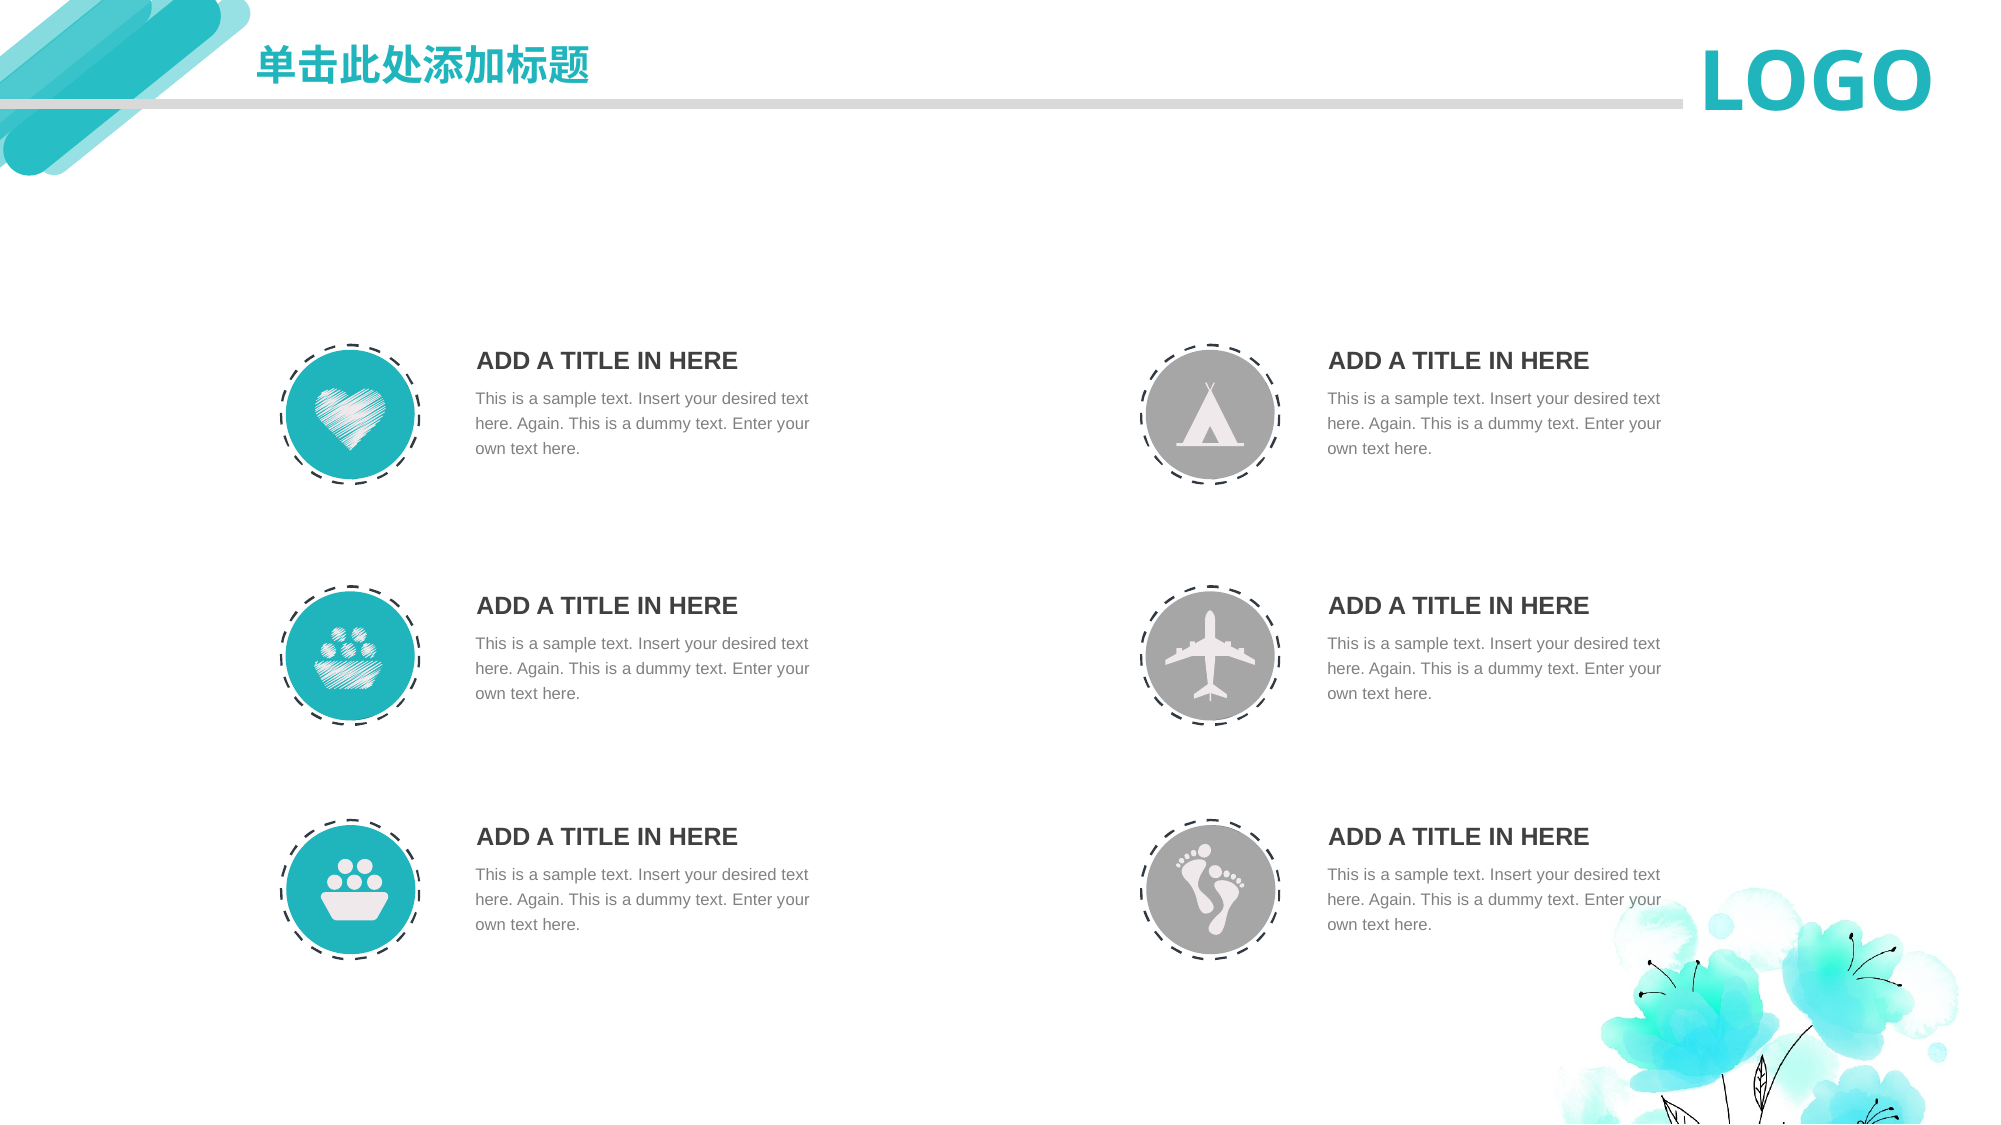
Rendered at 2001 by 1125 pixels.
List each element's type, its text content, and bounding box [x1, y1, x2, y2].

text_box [1312, 809, 1684, 943]
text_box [276, 340, 424, 489]
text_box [1136, 340, 1284, 489]
text_box LOGO [1683, 19, 2000, 135]
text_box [1312, 333, 1684, 467]
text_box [460, 333, 832, 467]
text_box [460, 809, 832, 943]
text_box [279, 585, 421, 726]
text_box 单击此处添加标题 [241, 31, 605, 97]
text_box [1139, 585, 1281, 726]
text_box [1139, 818, 1281, 961]
picture [1552, 810, 1960, 1124]
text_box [1312, 578, 1684, 712]
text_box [460, 578, 832, 712]
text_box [279, 818, 421, 961]
